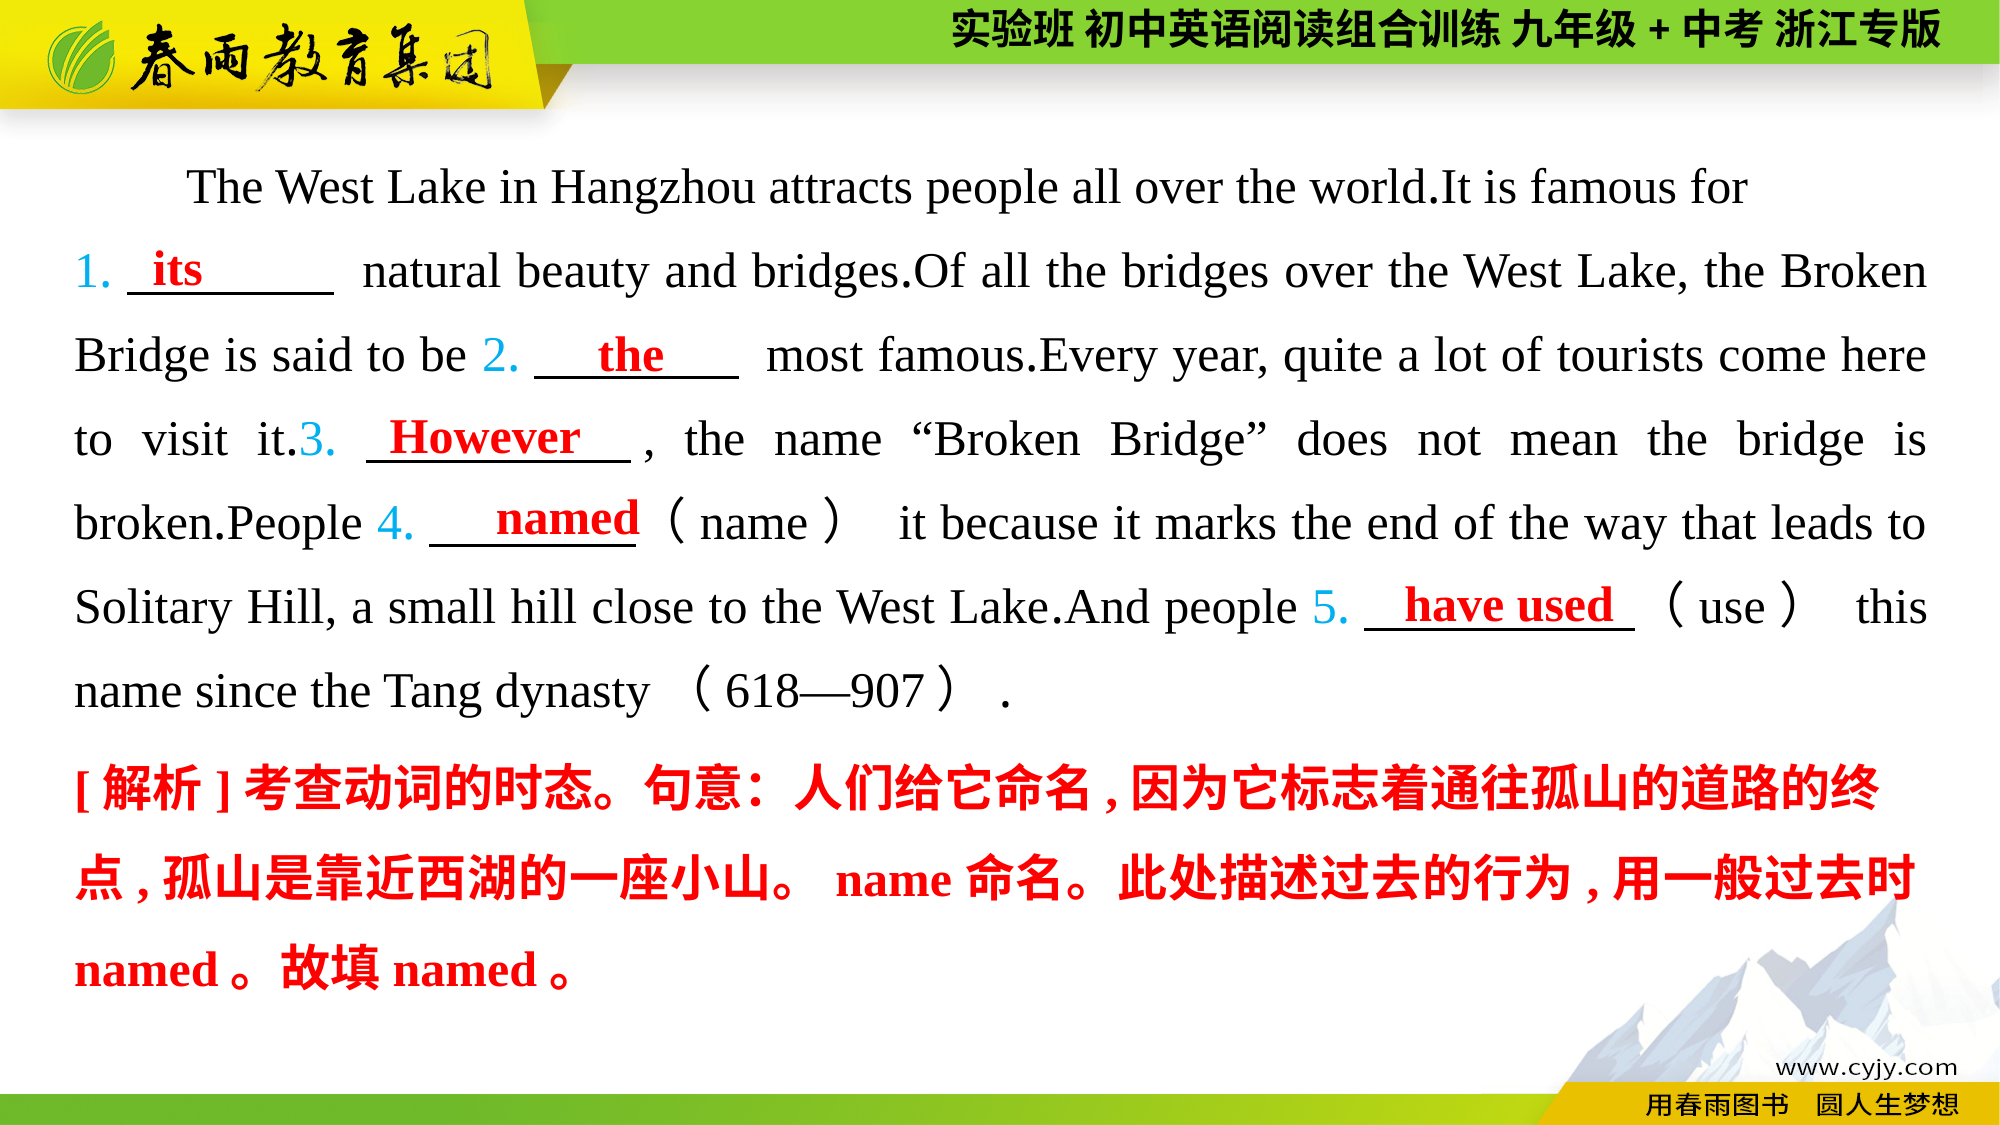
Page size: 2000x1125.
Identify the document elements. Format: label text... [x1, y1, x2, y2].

text_box named [481, 453, 656, 552]
text_box the [582, 289, 680, 389]
text_box However [374, 371, 597, 471]
list The West Lake in Hangzhou attracts people all over the world.It is famous for 1. natural beauty and bridges.Of all the bridges over the West Lake, the Broken Bridge is said to be 2. most famous.Every year, quite a lot of tourists come here to visit it.3. , the name “Broken Bridge” does not mean the bridge is broken.People 4. （name） it because it marks the end of the way that leads to Solitary Hill, a small hill close to the West Lake.And people 5. （use） this name since the Tang dynasty（618—907）. [59, 122, 1944, 719]
text_box its [137, 203, 218, 303]
text_box have used [1389, 540, 1630, 640]
text_box [解析]考查动词的时态。句意：人们给它命名,因为它标志着通往孤山的道路的终 点,孤山是靠近西湖的一座小山。name命名。此处描述过去的行为,用一般过去时named。故填named。 [59, 719, 1944, 1005]
picture [0, 0, 2000, 1125]
